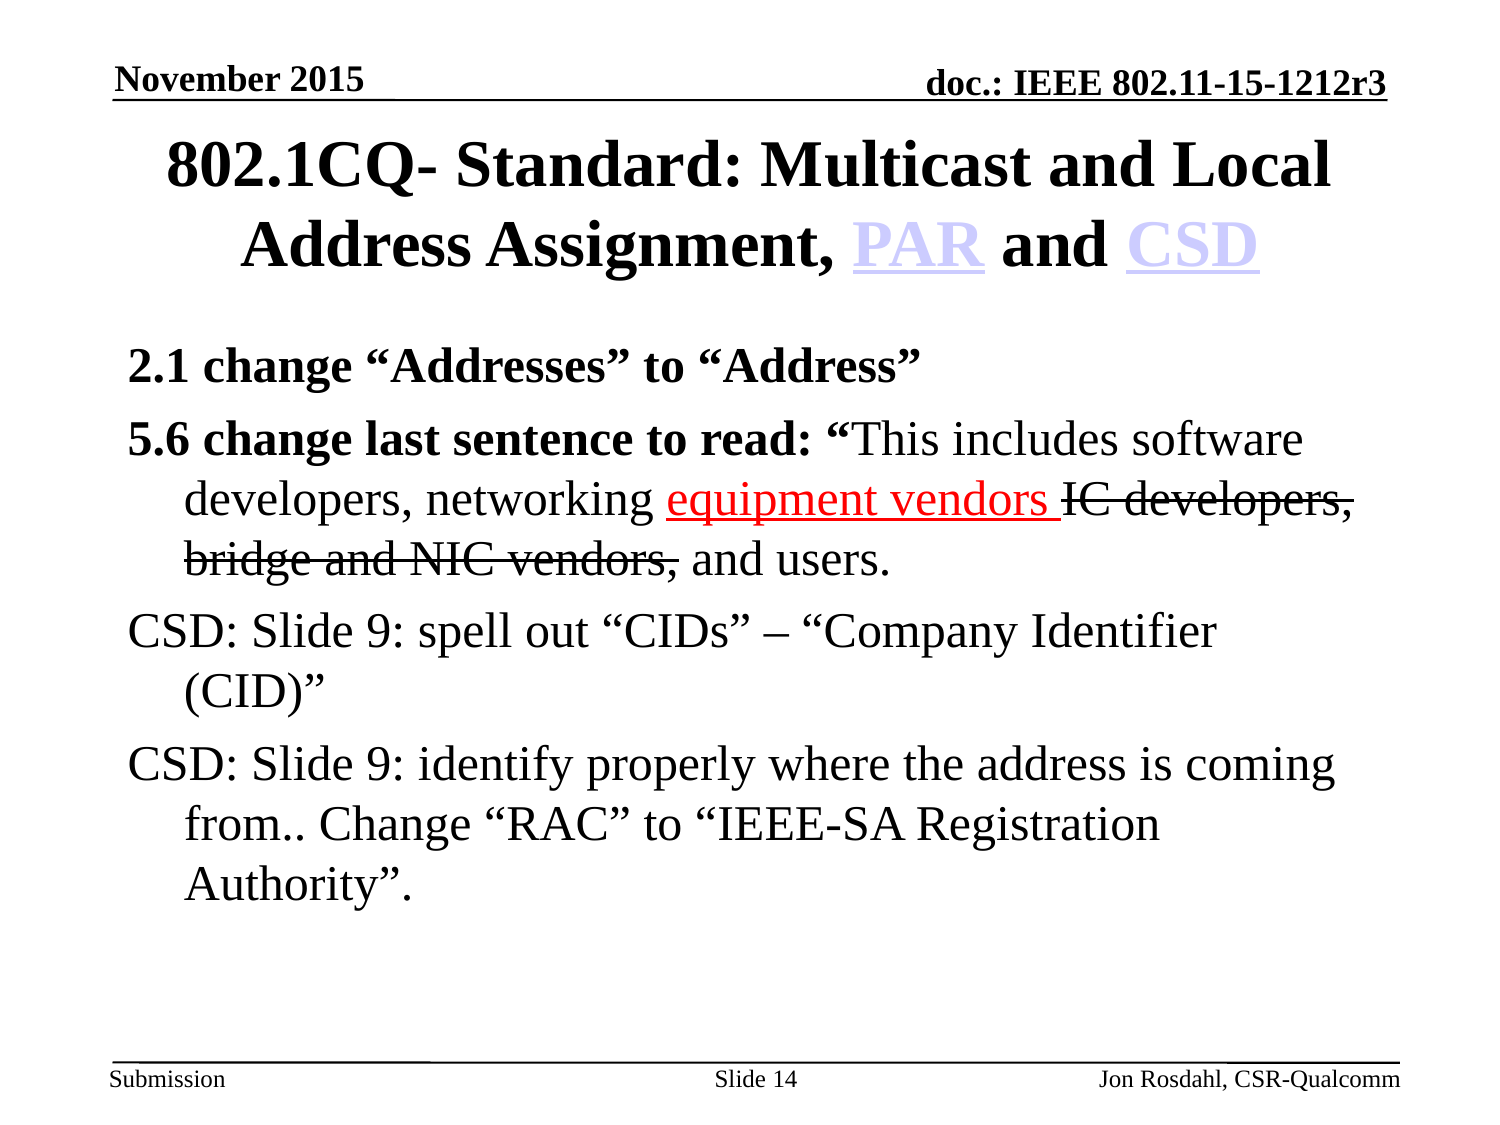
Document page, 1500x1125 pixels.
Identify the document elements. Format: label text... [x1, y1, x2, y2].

slide_number Slide 14 [712, 1061, 800, 1123]
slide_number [114, 54, 423, 100]
footer Jon Rosdahl, CSR-Qualcomm [878, 1061, 1402, 1093]
title 802.1CQ- Standard: Multicast and Local Address Assignment, PAR and CSD [112, 112, 1388, 288]
list 2.1 change “Addresses” to “Address” 5.6 change last sentence to read: “This includes software developers, networking equipment vendors IC developers, bridge and NIC vendors, and users. CSD: Slide 9: spell out “CIDs” – “Company Identifier (CID)” CSD: Slide 9: identify properly where the address is coming from.. Change “RAC” to “IEEE-SA Registration Authority”. [112, 324, 1388, 1000]
